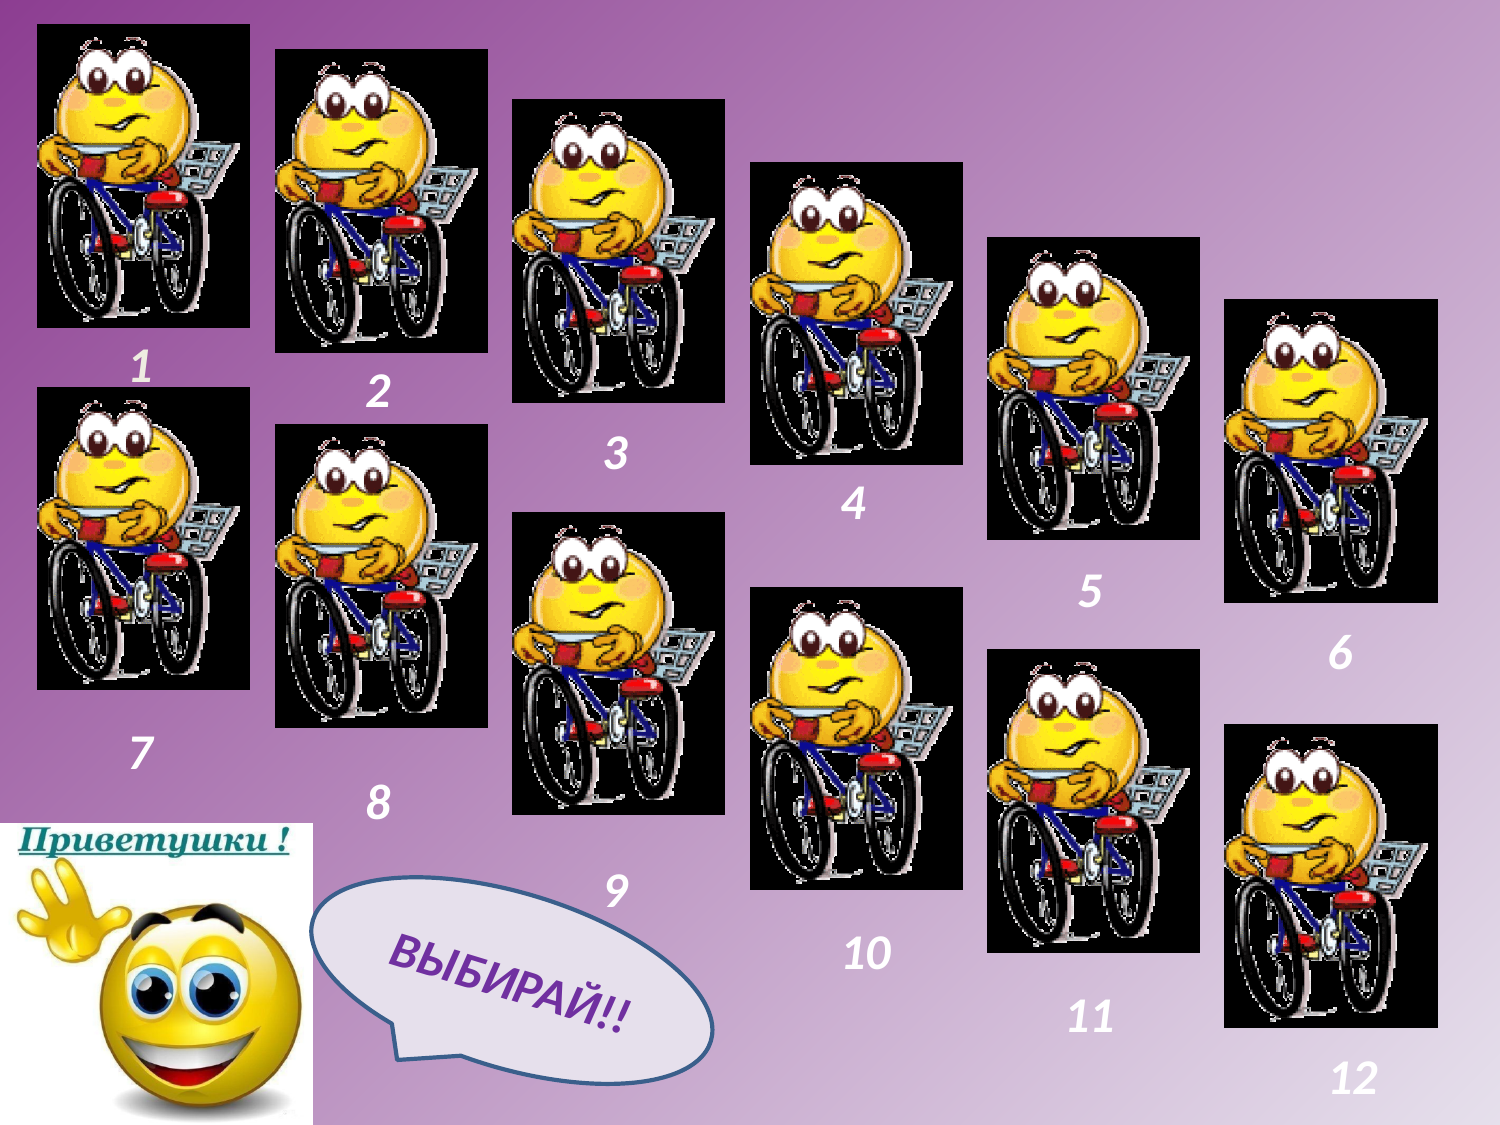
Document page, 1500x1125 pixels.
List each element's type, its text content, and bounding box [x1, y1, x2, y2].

picture [749, 587, 963, 890]
text_box 8 [350, 762, 406, 838]
picture [512, 99, 726, 403]
picture [987, 649, 1201, 953]
picture [0, 823, 313, 1125]
picture [1224, 299, 1438, 603]
picture [1224, 724, 1438, 1028]
text_box 11 [1050, 974, 1150, 1050]
text_box 4 [825, 473, 881, 538]
text_box 6 [1312, 612, 1368, 688]
text_box 3 [587, 412, 643, 488]
picture [37, 24, 251, 328]
text_box ВЫБИРАЙ!! [316, 875, 715, 1087]
picture [37, 387, 251, 691]
text_box 12 [1313, 1037, 1394, 1113]
picture [749, 162, 963, 466]
text_box 10 [825, 912, 906, 988]
text_box 5 [1062, 549, 1118, 625]
text_box 9 [587, 849, 643, 925]
text_box 2 [350, 361, 406, 423]
picture [274, 49, 488, 353]
picture [987, 237, 1201, 541]
picture [512, 512, 726, 815]
text_box 7 [112, 712, 168, 788]
picture [274, 424, 488, 728]
text_box 1 [112, 336, 168, 385]
